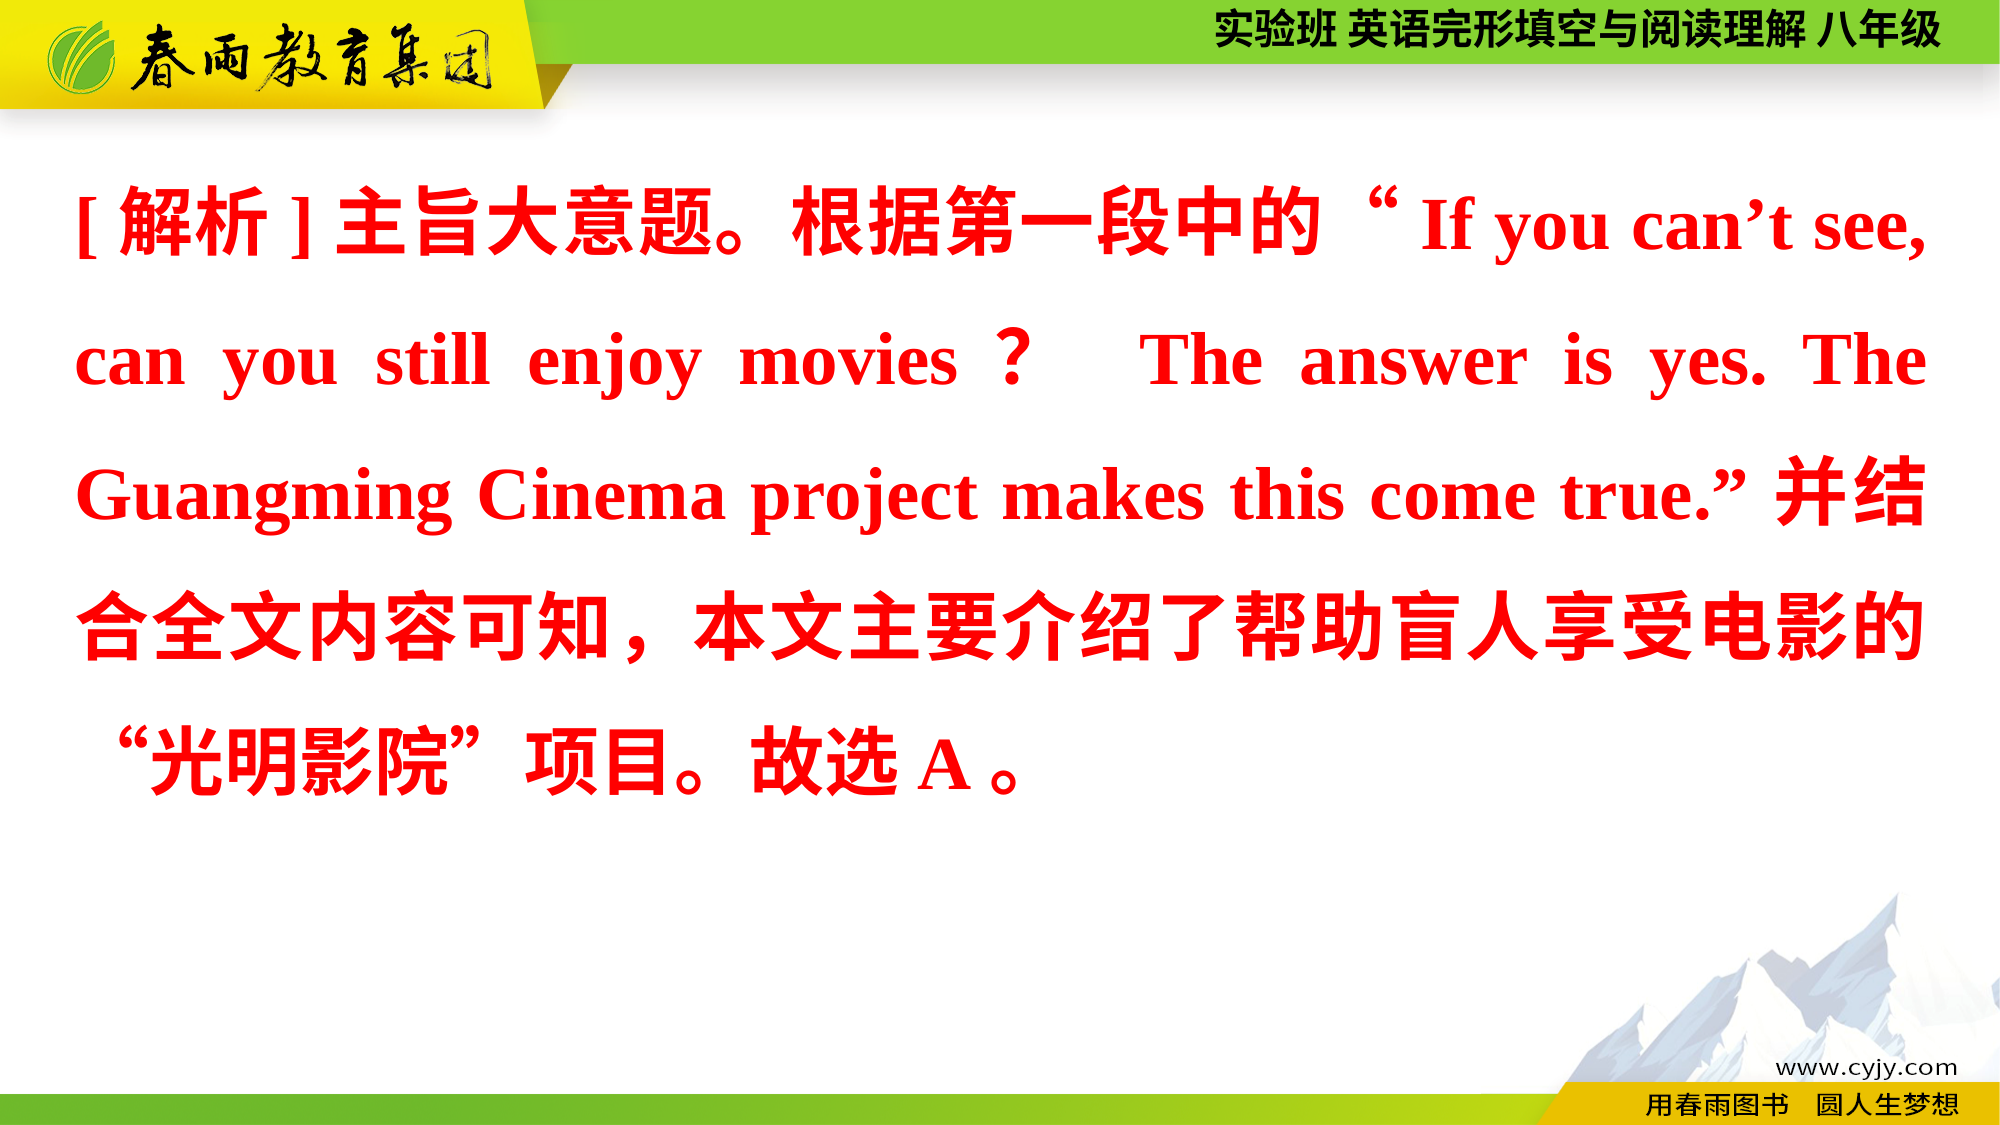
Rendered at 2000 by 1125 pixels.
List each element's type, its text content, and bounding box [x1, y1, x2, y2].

list [解析]主旨大意题。根据第一段中的“If you can’t see, can you still enjoy movies？ The answer is yes. The Guangming Cinema project makes this come true.”并结合全文内容可知，本文主要介绍了帮助盲人享受电影的“光明影院”项目。故选A。 [59, 122, 1944, 820]
picture [0, 0, 2000, 1125]
